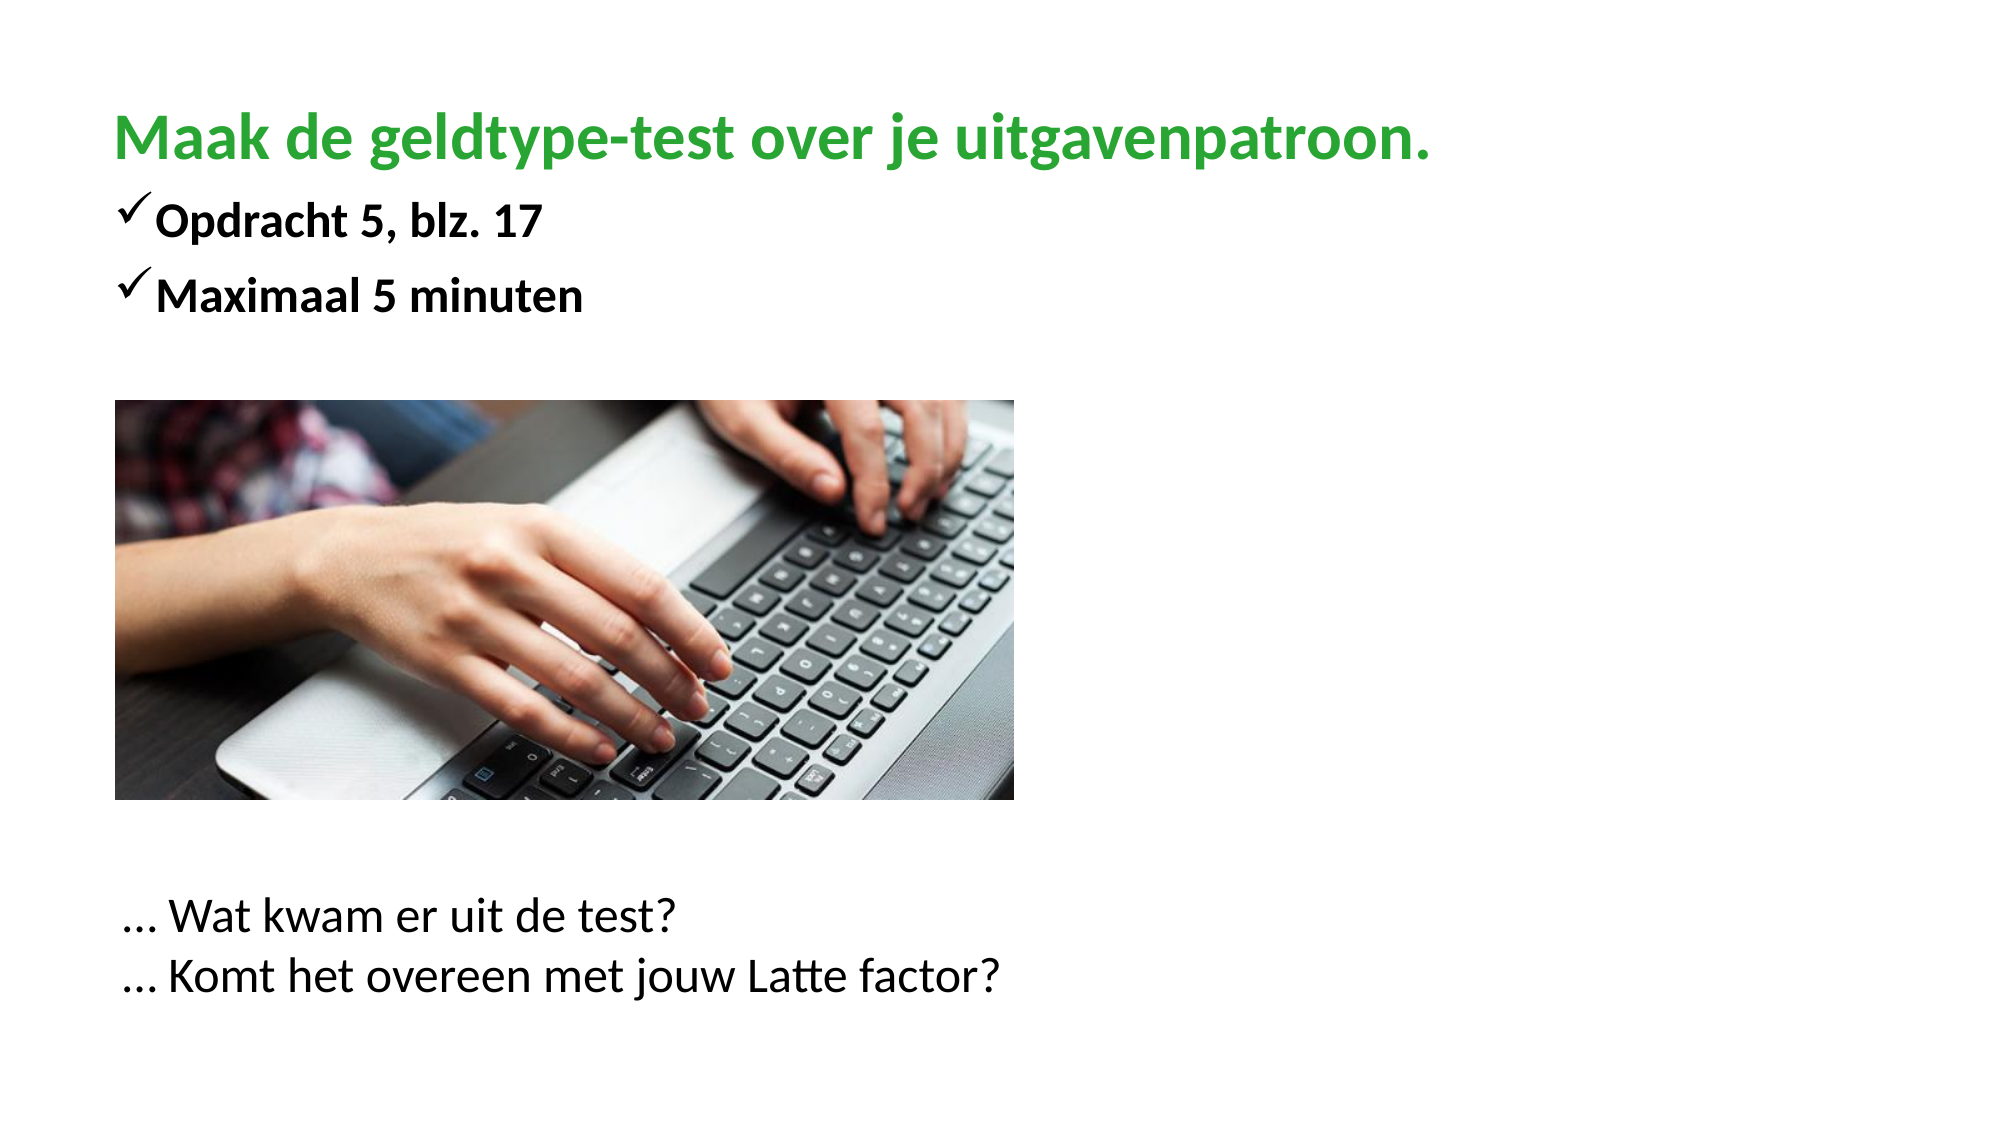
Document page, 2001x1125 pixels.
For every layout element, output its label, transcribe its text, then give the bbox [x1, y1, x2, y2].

text_box … Wat kwam er uit de test? … Komt het overeen met jouw Latte factor? [107, 875, 1108, 1010]
text_box Maak de geldtype-test over je uitgavenpatroon. Opdracht 5, blz. 17 Maximaal 5 minuten [114, 101, 1764, 350]
picture [115, 400, 1014, 800]
